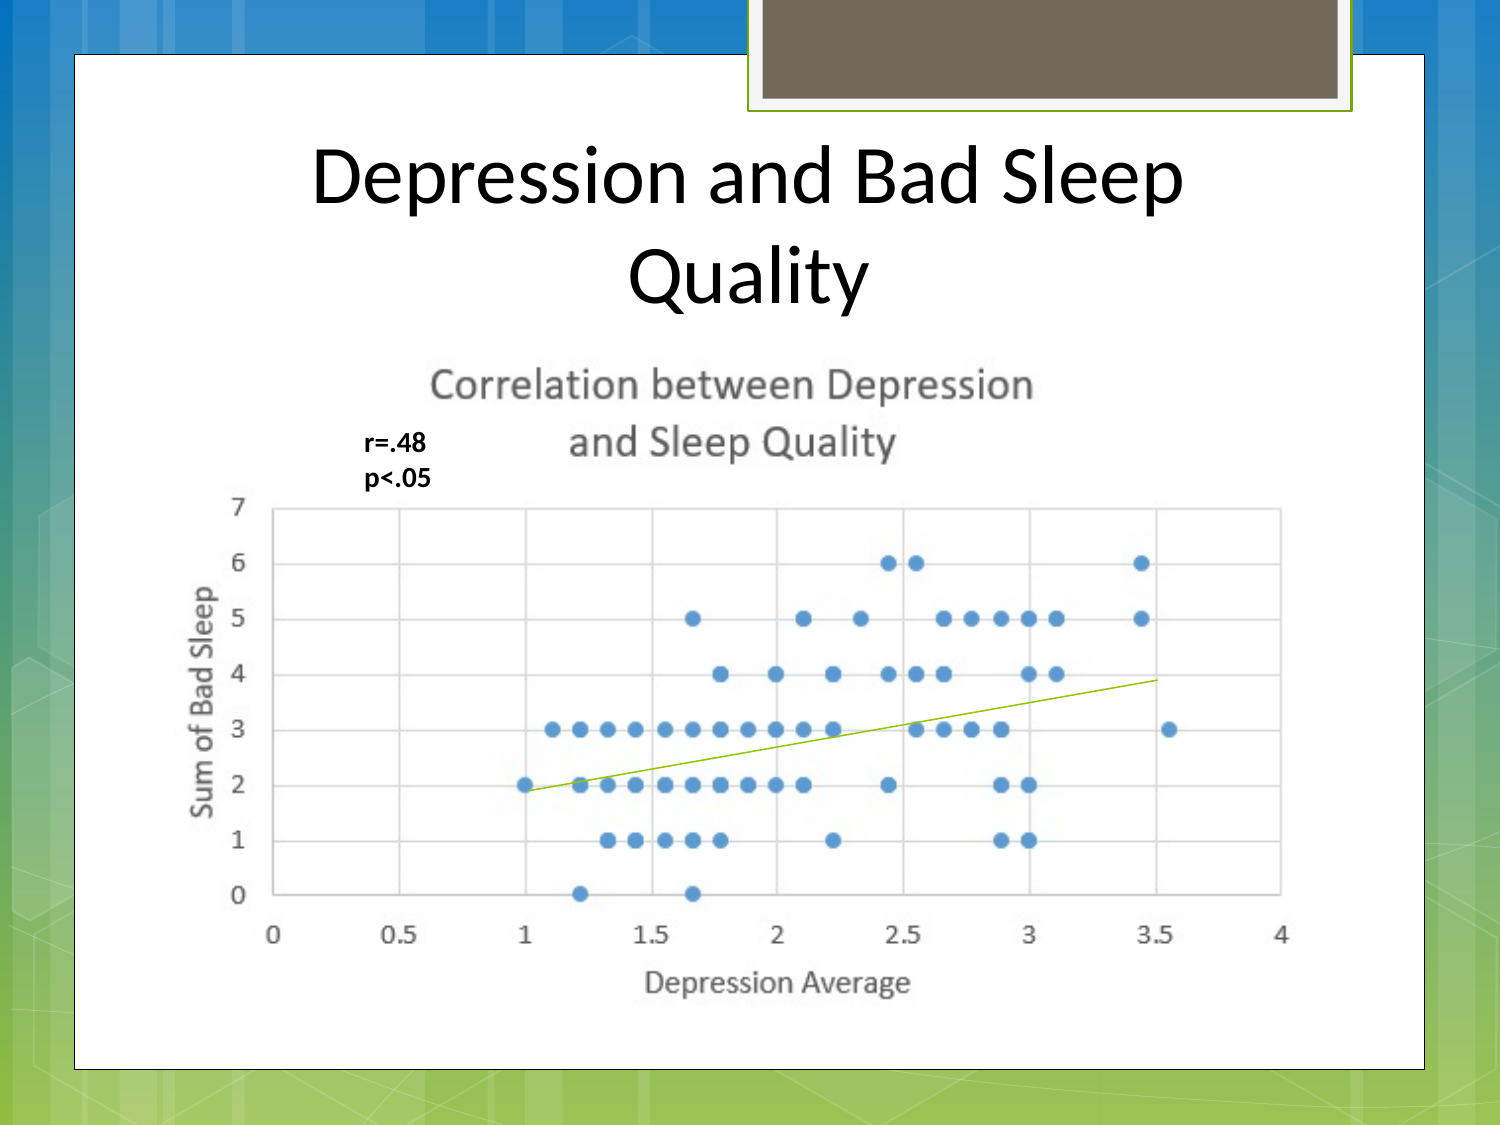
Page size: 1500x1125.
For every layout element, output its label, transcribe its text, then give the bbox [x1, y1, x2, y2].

title Depression and Bad Sleep Quality [172, 126, 1325, 314]
picture [142, 342, 1312, 1039]
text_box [528, 679, 1158, 791]
